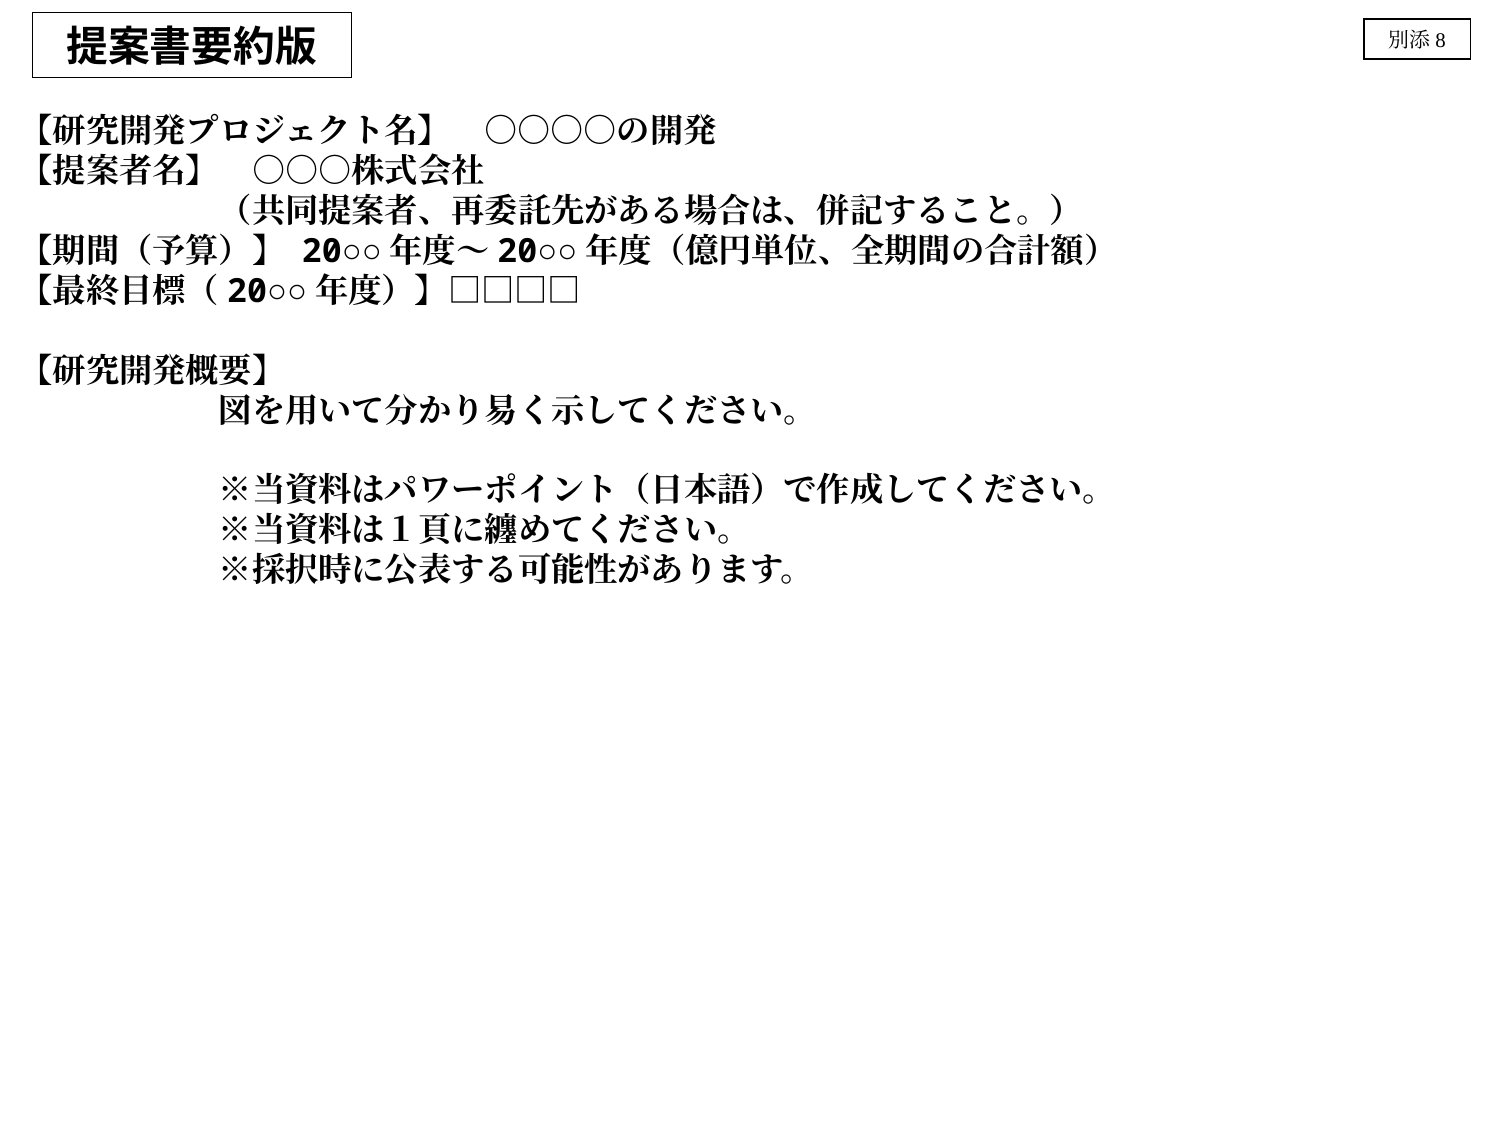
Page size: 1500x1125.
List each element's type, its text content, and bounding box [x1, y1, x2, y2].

text_box 提案書要約版 [32, 12, 352, 78]
text_box 別添8 [1364, 19, 1471, 60]
text_box 【研究開発プロジェクト名】 ○○○○の開発 【提案者名】 ○○○株式会社 （共同提案者、再委託先がある場合は、併記すること。） 【期間（予算）】 20○○年度～20○○年度（億円単位、全期間の合計額） 【最終目標（20○○年度）】□□□□ 【研究開発概要】 図を用いて分かり易く示してください。 ※当資料はパワーポイント（日本語）で作成してください。 ※当資料は１頁に纏めてください。 ※採択時に公表する可能性があります。 [4, 101, 1500, 929]
